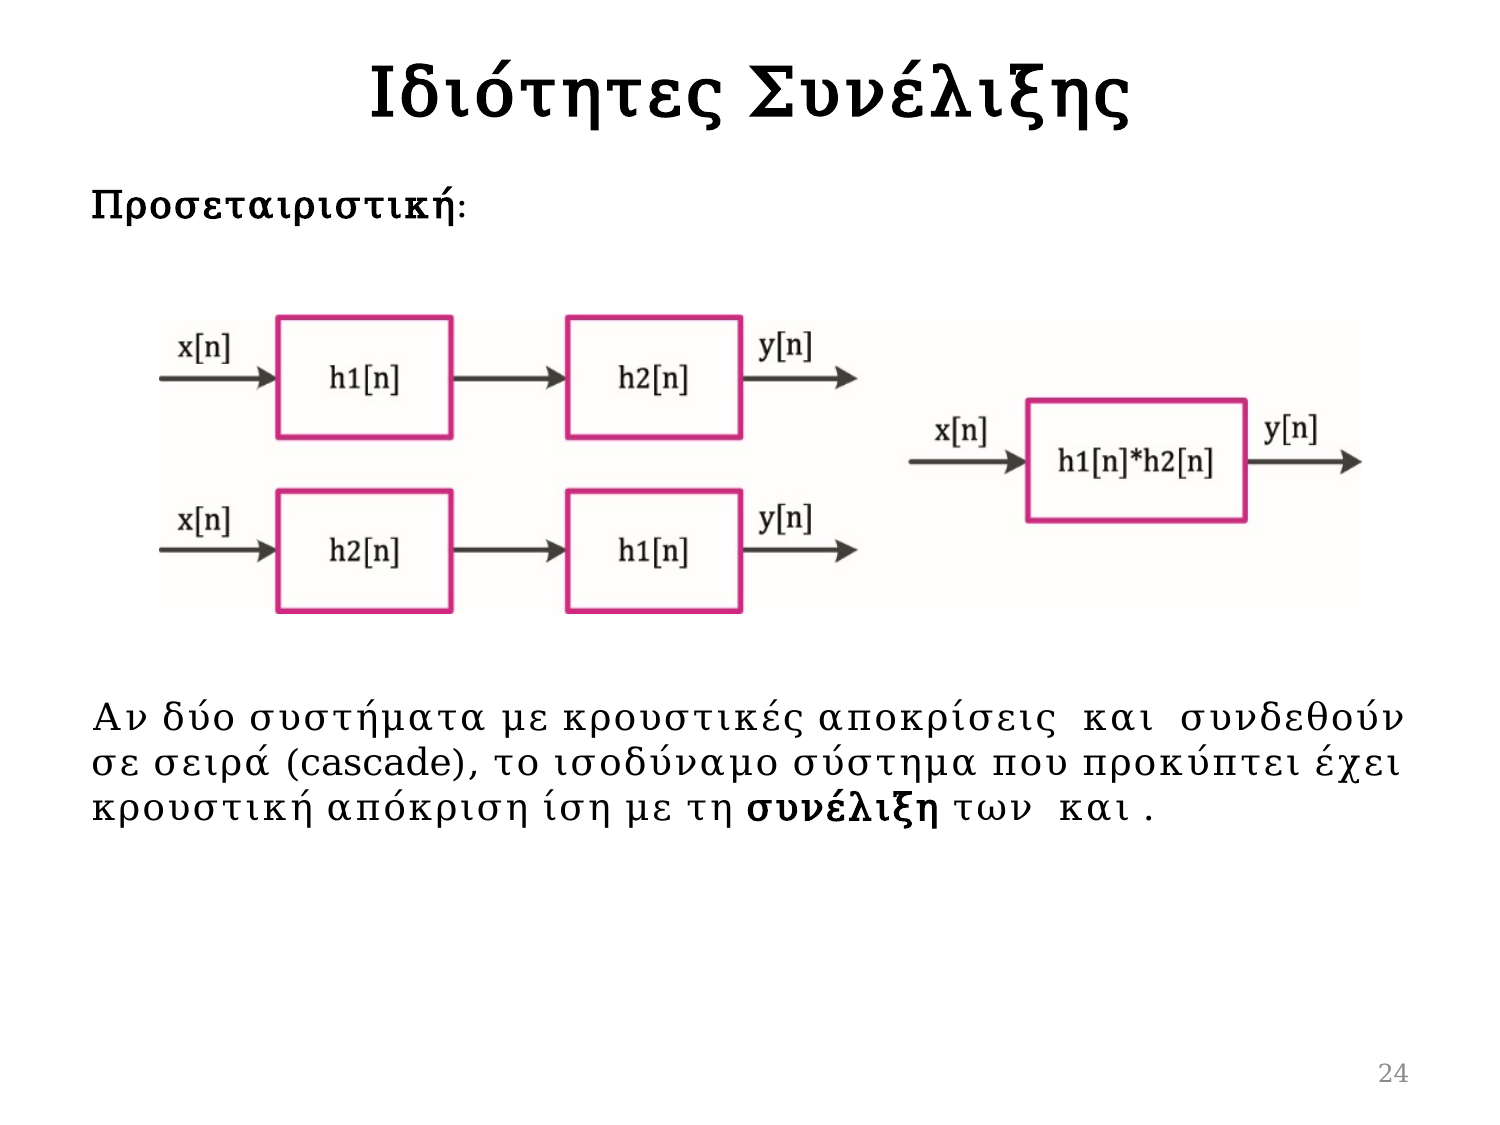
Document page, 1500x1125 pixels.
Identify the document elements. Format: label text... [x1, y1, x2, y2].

picture [159, 314, 1362, 614]
title Ιδιότητες Συνέλιξης [75, 19, 1425, 159]
slide_number 24 [1222, 1042, 1425, 1103]
